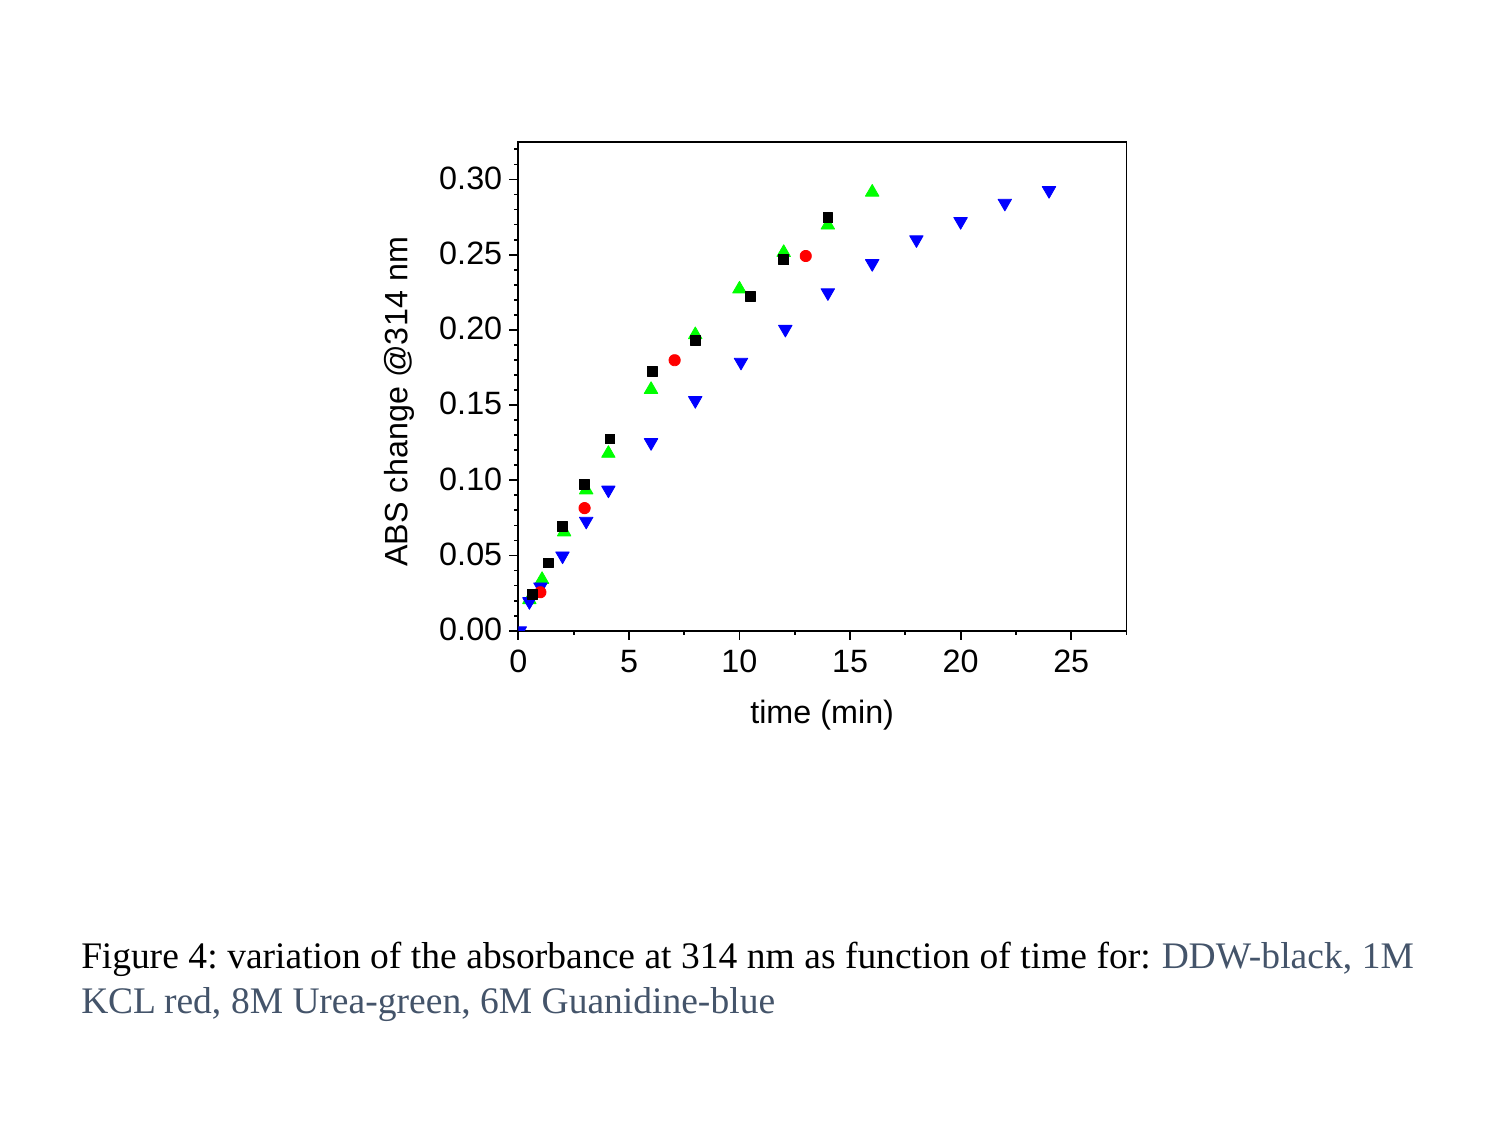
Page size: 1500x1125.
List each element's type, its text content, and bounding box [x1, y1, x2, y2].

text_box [282, 64, 1177, 748]
text_box Figure 4: variation of the absorbance at 314 nm as function of time for: DDW-black, 1M KCL red, 8M Urea-green, 6M Guanidine-blue [66, 923, 1465, 1029]
